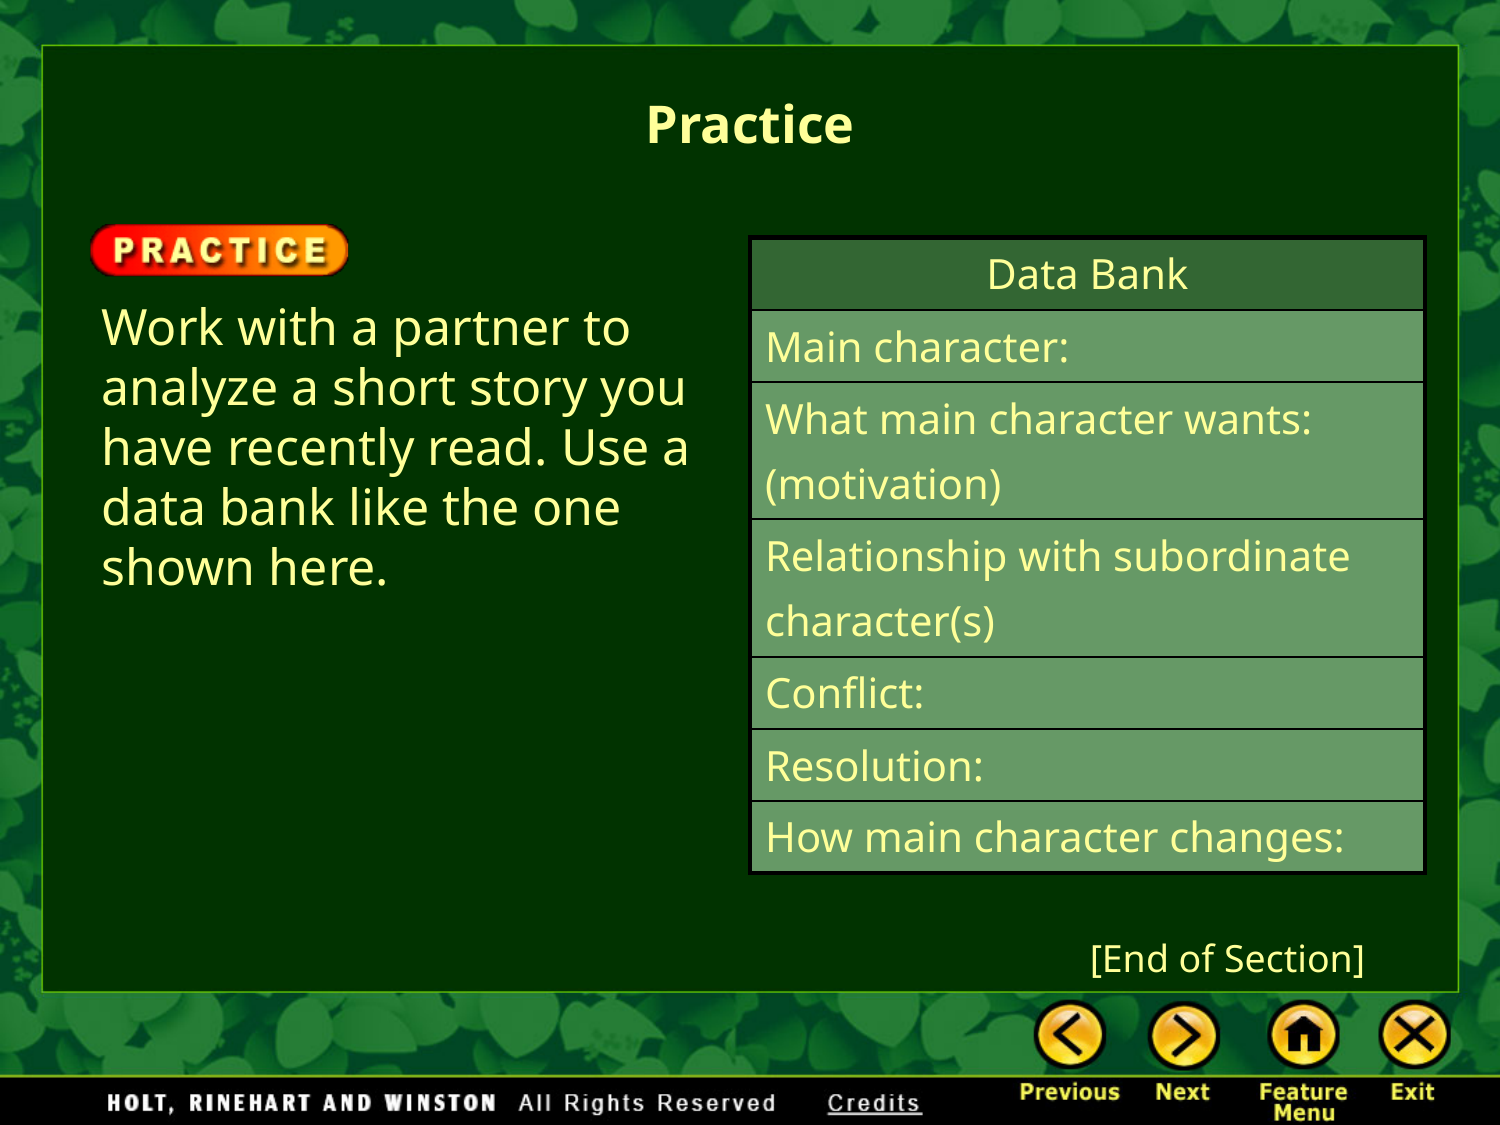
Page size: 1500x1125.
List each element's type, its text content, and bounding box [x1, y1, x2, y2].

table_cell What main character wants: (motivation) [752, 383, 1423, 518]
picture [0, 0, 1500, 1125]
text_box Work with a partner to analyze a short story you have recently read. Use a data bank like the one shown here. [86, 287, 713, 603]
table_cell Conflict: [752, 658, 1423, 728]
table_cell Main character: [752, 311, 1423, 381]
table_cell How main character changes: [752, 802, 1423, 871]
table_cell Resolution: [752, 730, 1423, 800]
title Practice [74, 57, 1426, 188]
text_box [End of Section] [1074, 927, 1413, 987]
table_cell Relationship with subordinate character(s) [752, 520, 1423, 656]
text_box [1012, 987, 1126, 1125]
table_header Data Bank [752, 240, 1423, 309]
